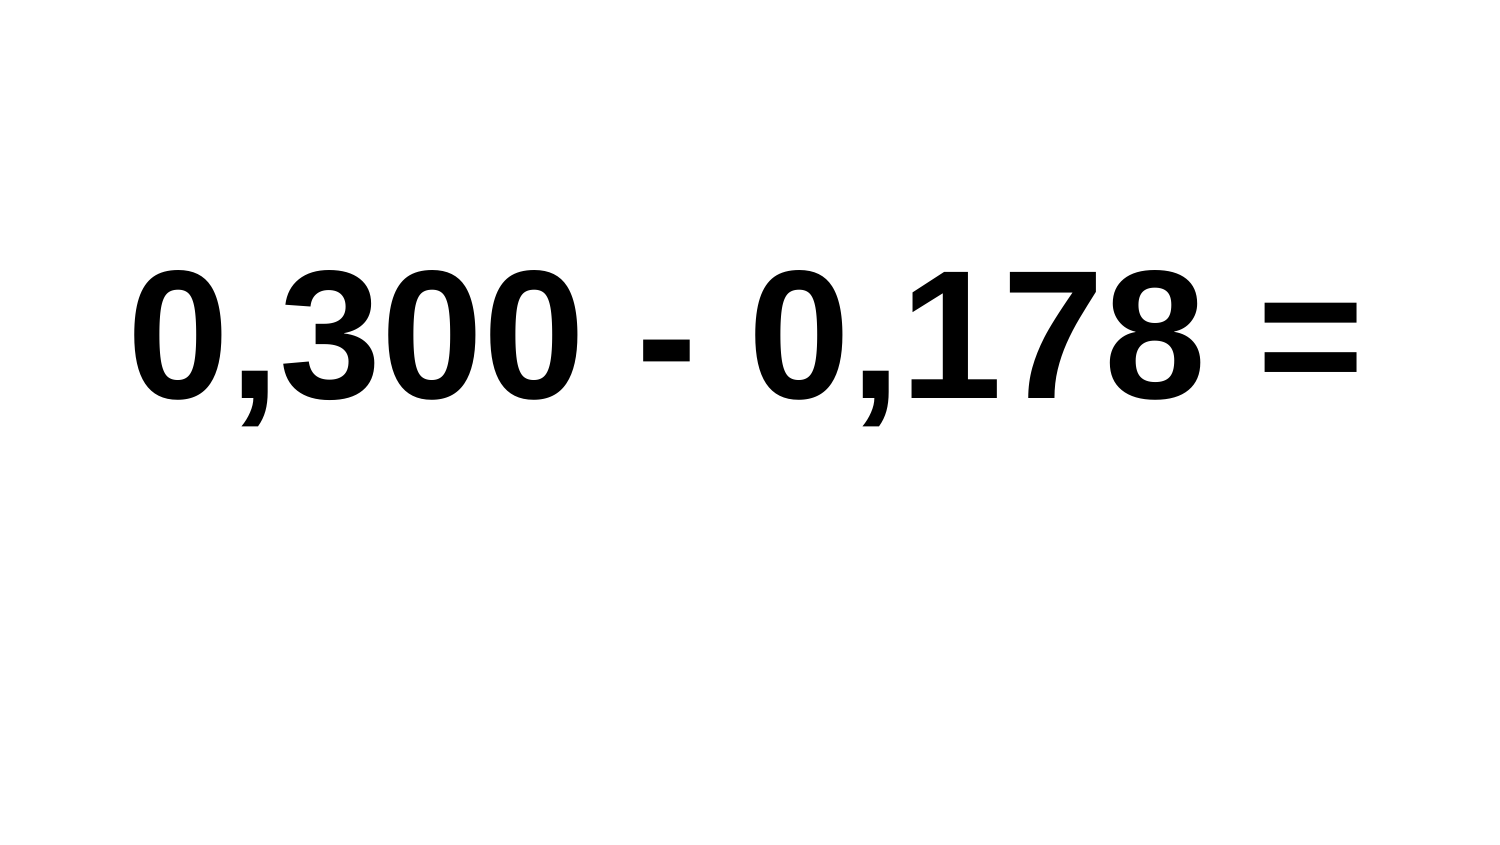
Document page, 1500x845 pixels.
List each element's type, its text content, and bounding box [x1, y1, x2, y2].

text_box 0,300 - 0,178 = [112, 259, 1388, 450]
